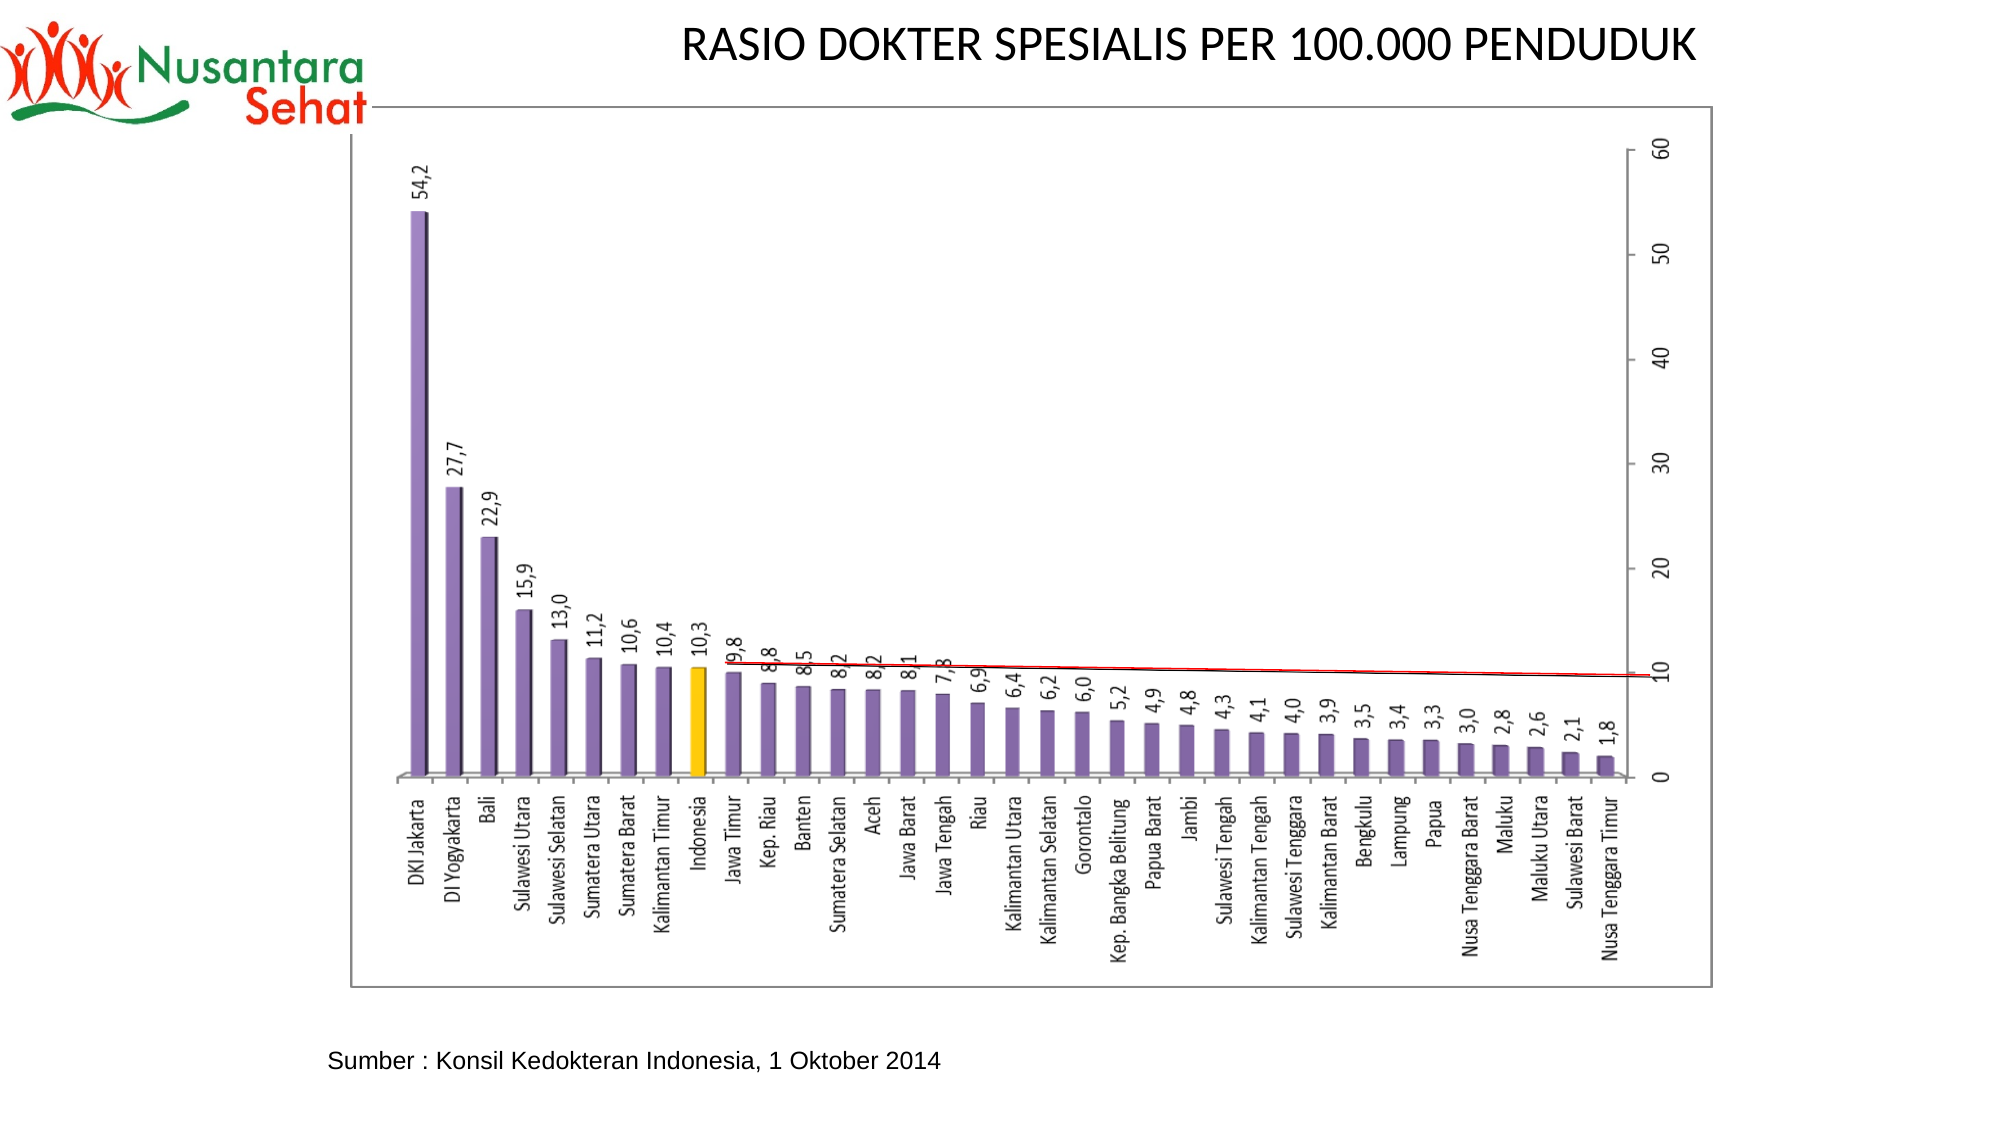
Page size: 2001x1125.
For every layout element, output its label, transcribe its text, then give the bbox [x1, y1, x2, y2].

picture [0, 13, 1713, 988]
title RASIO DOKTER SPESIALIS PER 100.000 PENDUDUK [287, 0, 1713, 88]
text_box Sumber : Konsil Kedokteran Indonesia, 1 Oktober 2014 [312, 1037, 1450, 1083]
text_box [724, 662, 1650, 675]
